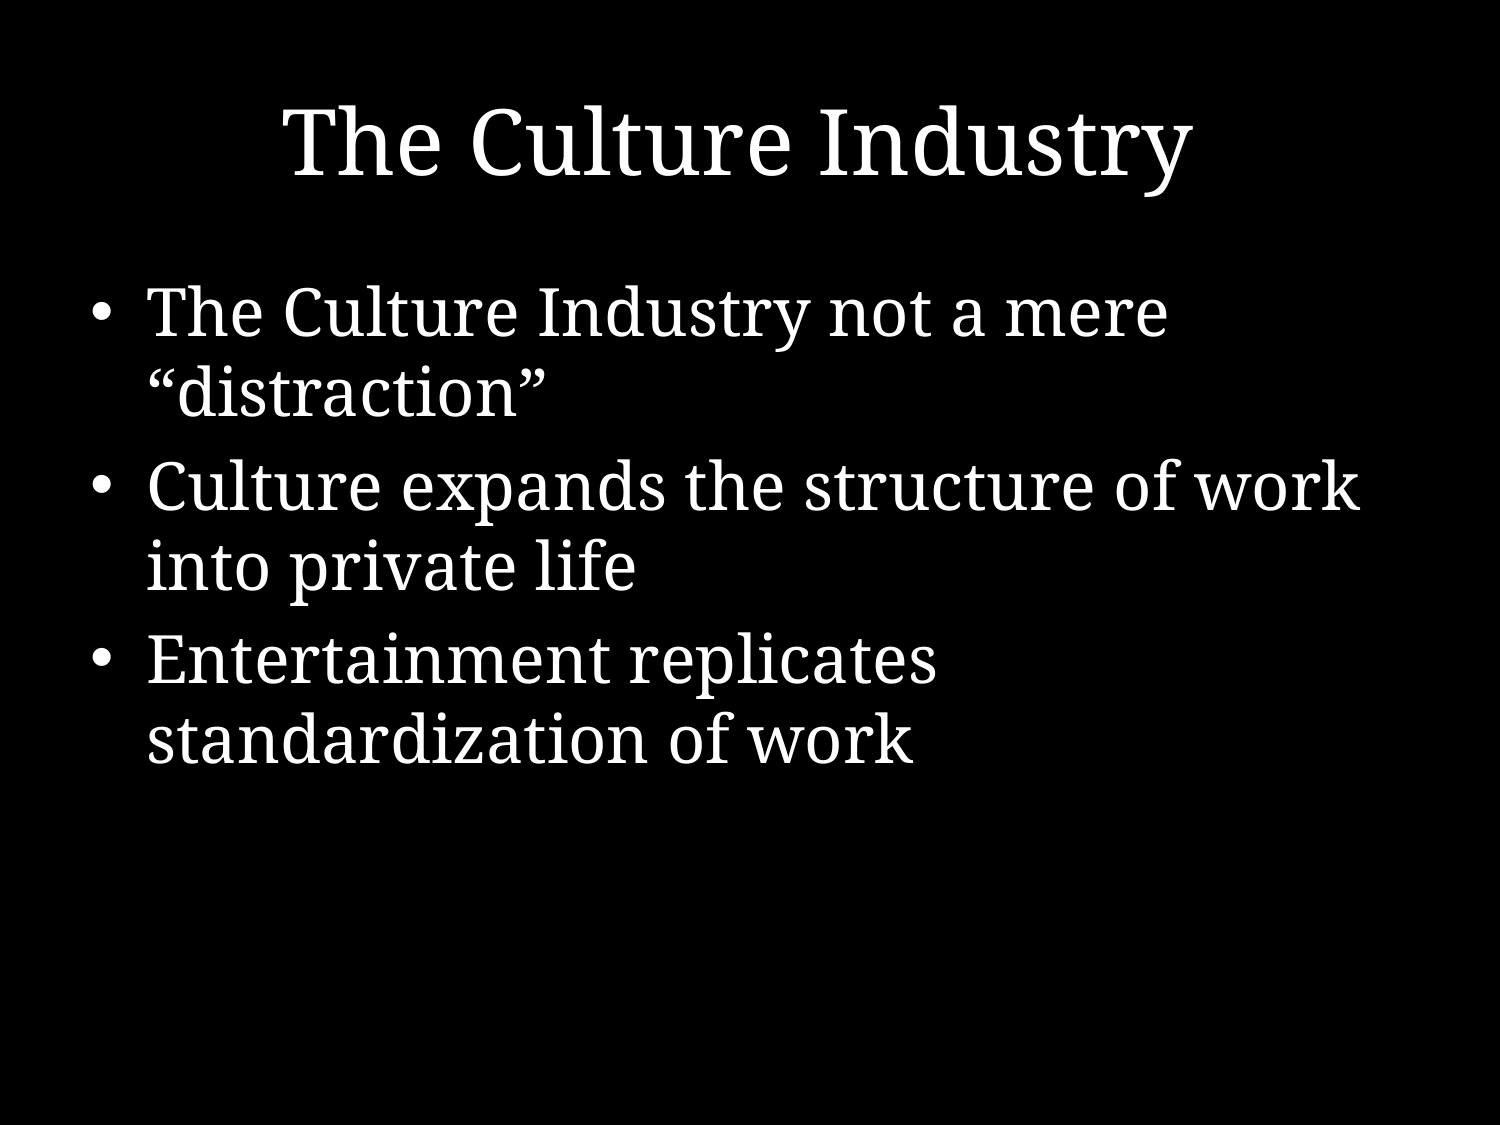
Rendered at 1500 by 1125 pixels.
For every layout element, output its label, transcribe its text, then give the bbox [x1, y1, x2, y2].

title The Culture Industry [75, 45, 1425, 233]
list The Culture Industry not a mere “distraction” Culture expands the structure of work into private life Entertainment replicates standardization of work [75, 262, 1425, 1005]
